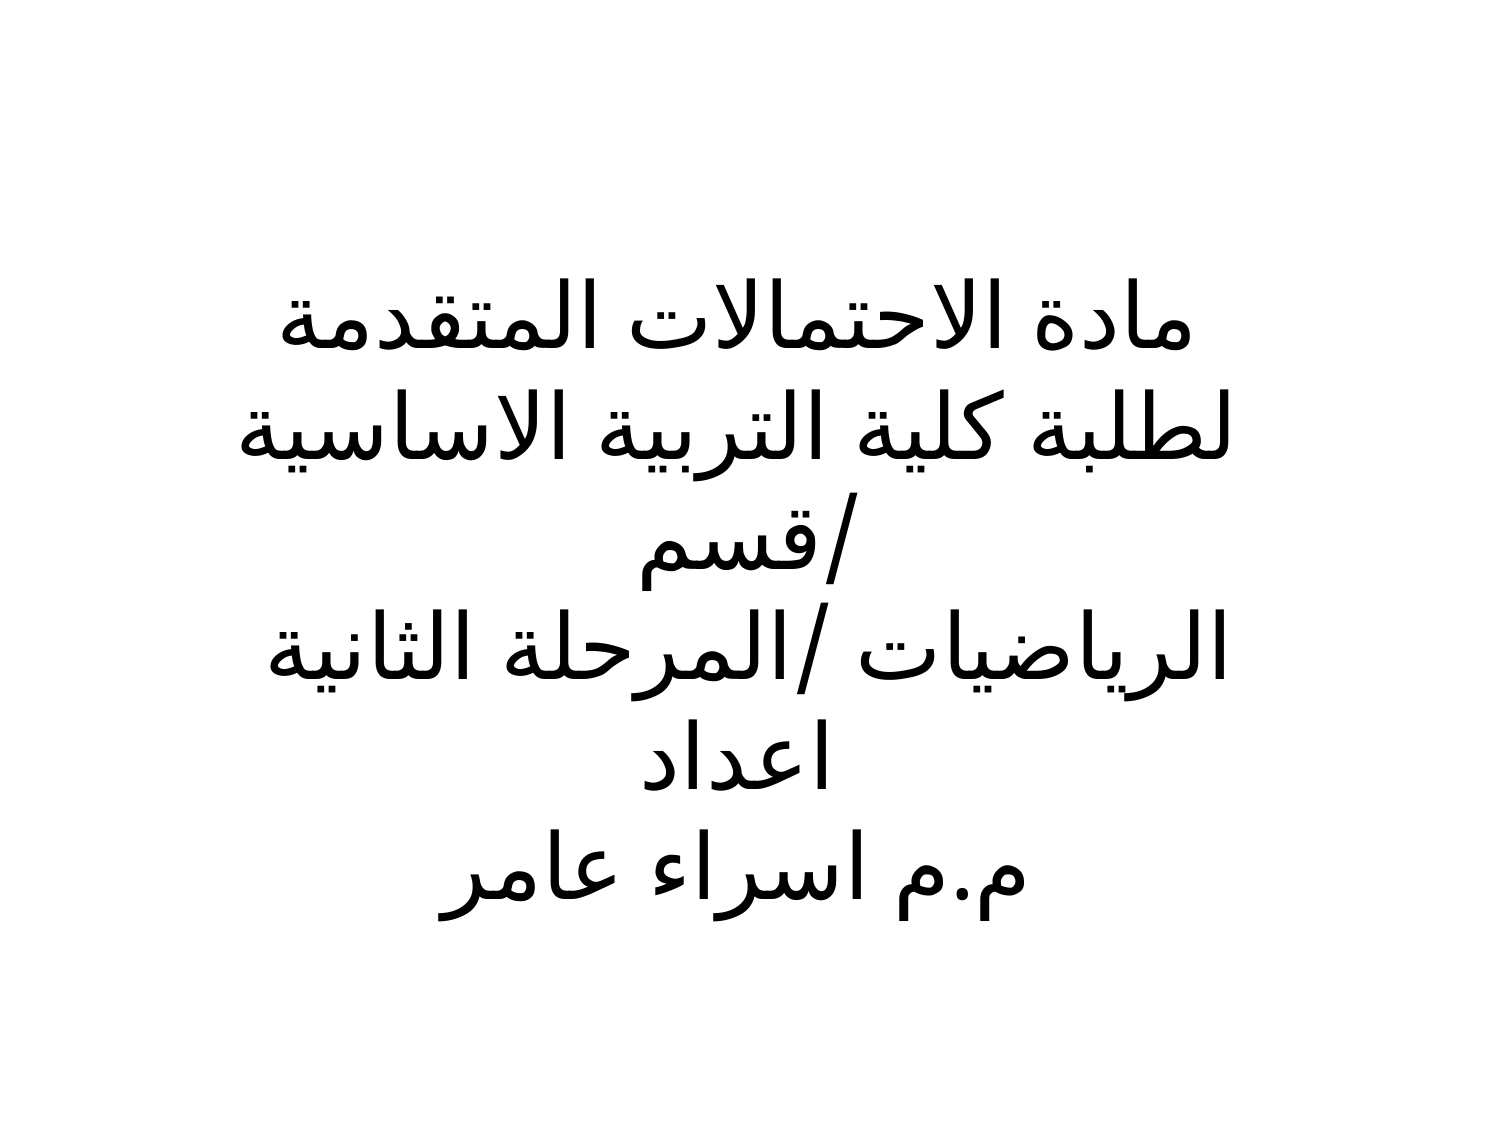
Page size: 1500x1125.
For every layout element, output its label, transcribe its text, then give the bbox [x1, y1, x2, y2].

title مادة الاحتمالات المتقدمة لطلبة كلية التربية الاساسية /قسم الرياضيات /المرحلة الثانية اعداد م.م اسراء عامر [99, 224, 1375, 950]
